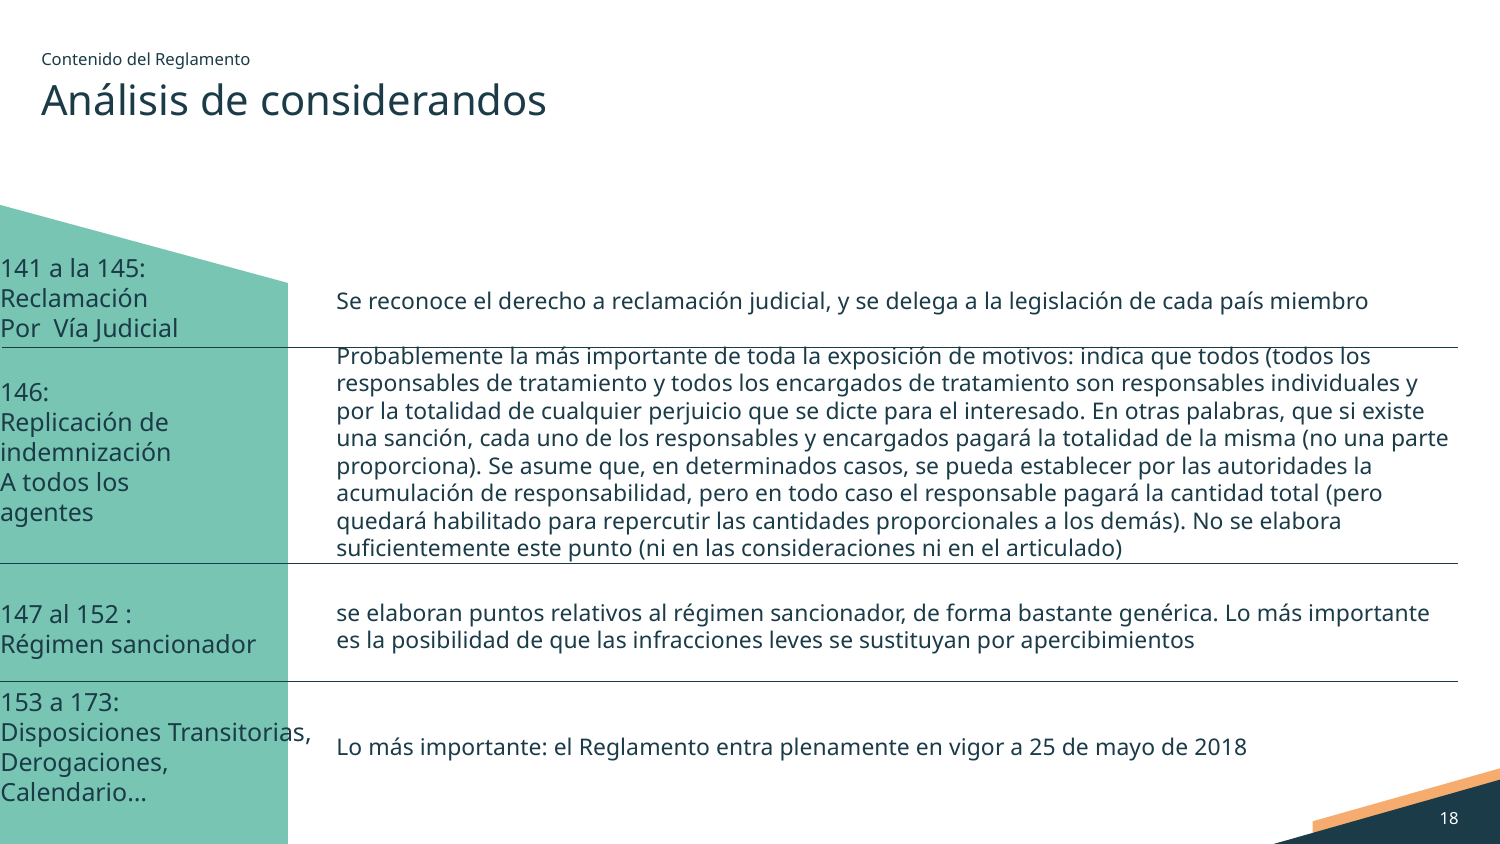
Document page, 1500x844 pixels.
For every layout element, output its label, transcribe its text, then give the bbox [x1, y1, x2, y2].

text_box Se reconoce el derecho a reclamación judicial, y se delega a la legislación de cada país miembro [336, 270, 1377, 330]
text_box 146: Replicación de indemnización A todos los agentes [0, 421, 273, 481]
text_box [0, 277, 289, 563]
text_box 141 a la 145: Reclamación Por Vía Judicial [0, 268, 273, 328]
text_box 147 al 152 : Régimen sancionador [0, 598, 273, 658]
text_box [0, 682, 289, 717]
title Análisis de considerandos [41, 79, 1459, 193]
text_box [0, 777, 289, 844]
text_box 153 a 173: Disposiciones Transitorias, Derogaciones, Calendario… [0, 717, 336, 777]
text_box [0, 203, 237, 268]
text_box se elaboran puntos relativos al régimen sancionador, de forma bastante genérica. Lo más importante es la posibilidad de que las infracciones leves se sustituyan por apercibimientos [336, 596, 1459, 656]
text_box Lo más importante: el Reglamento entra plenamente en vigor a 25 de mayo de 2018 [336, 717, 1459, 777]
list Contenido del Reglamento [41, 43, 1459, 75]
text_box Probablemente la más importante de toda la exposición de motivos: indica que todos (todos los responsables de tratamiento y todos los encargados de tratamiento son responsables individuales y por la totalidad de cualquier perjuicio que se dicte para el interesado. En otras palabras, que si existe una sanción, cada uno de los responsables y encargados pagará la totalidad de la misma (no una parte proporciona). Se asume que, en determinados casos, se pueda establecer por las autoridades la acumulación de responsabilidad, pero en todo caso el responsable pagará la cantidad total (pero quedará habilitado para repercutir las cantidades proporcionales a los demás). No se elabora suficientemente este punto (ni en las consideraciones ni en el articulado) [336, 421, 1459, 481]
text_box [0, 564, 289, 681]
